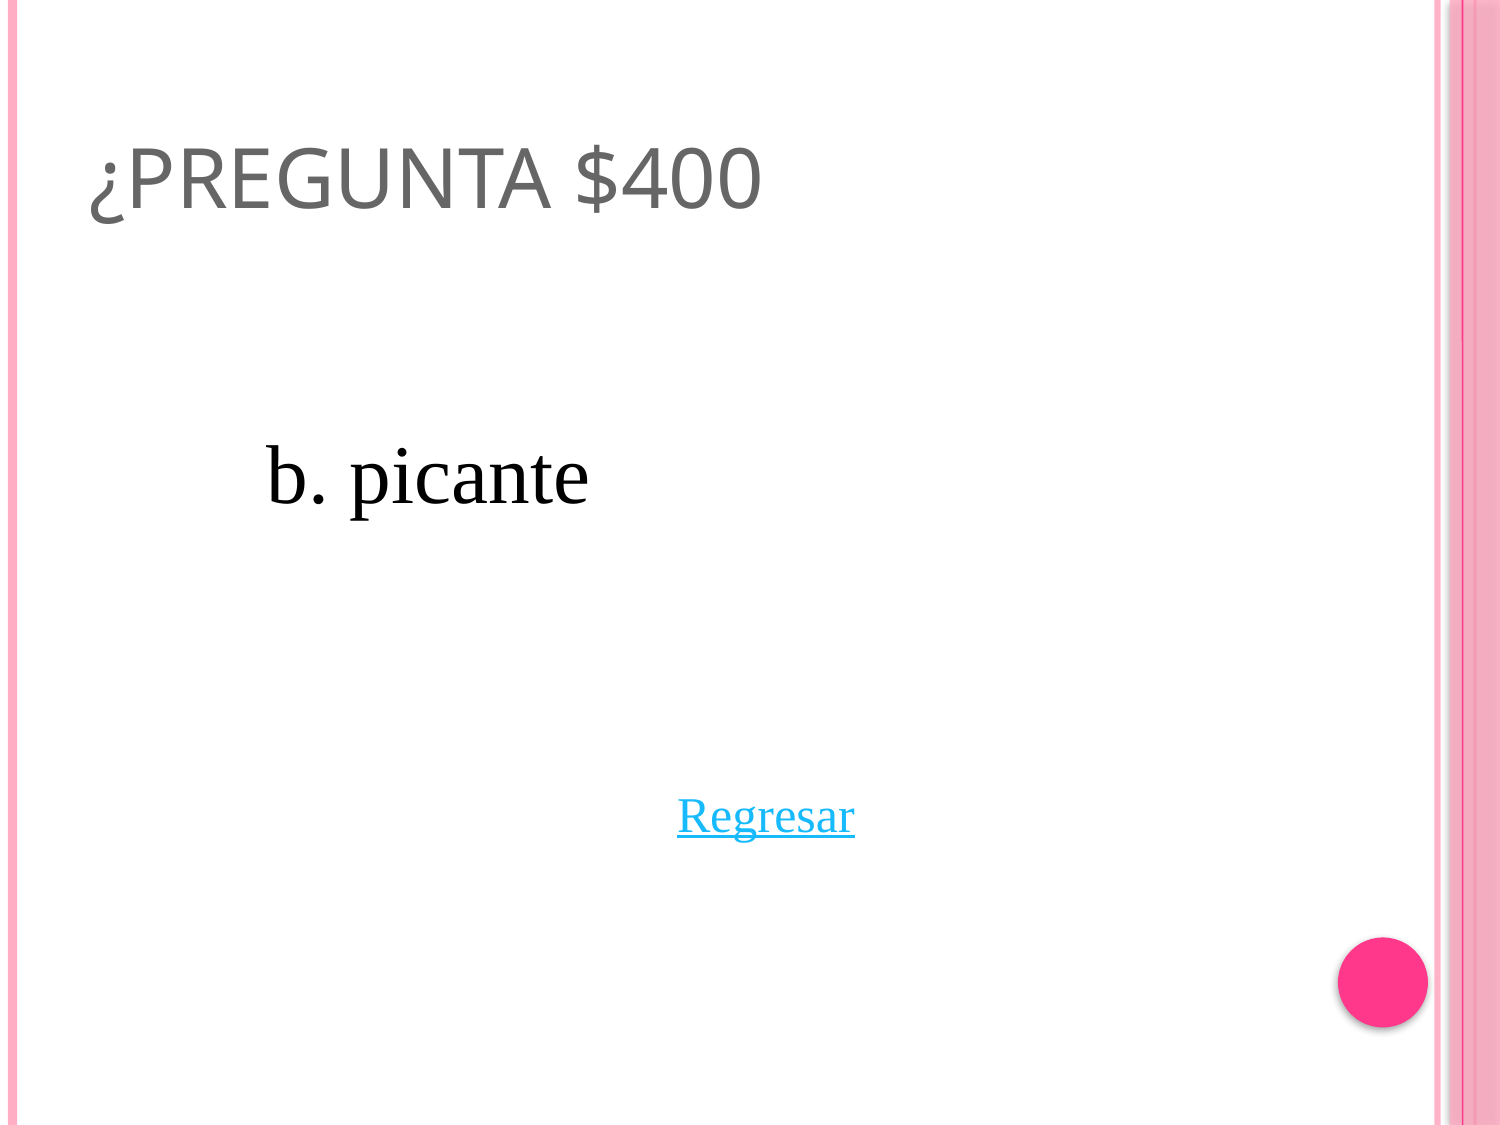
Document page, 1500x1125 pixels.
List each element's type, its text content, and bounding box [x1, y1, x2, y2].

text_box Regresar [662, 774, 875, 850]
title ¿Pregunta $400 [75, 45, 1300, 233]
text_box b. picante [251, 412, 606, 528]
